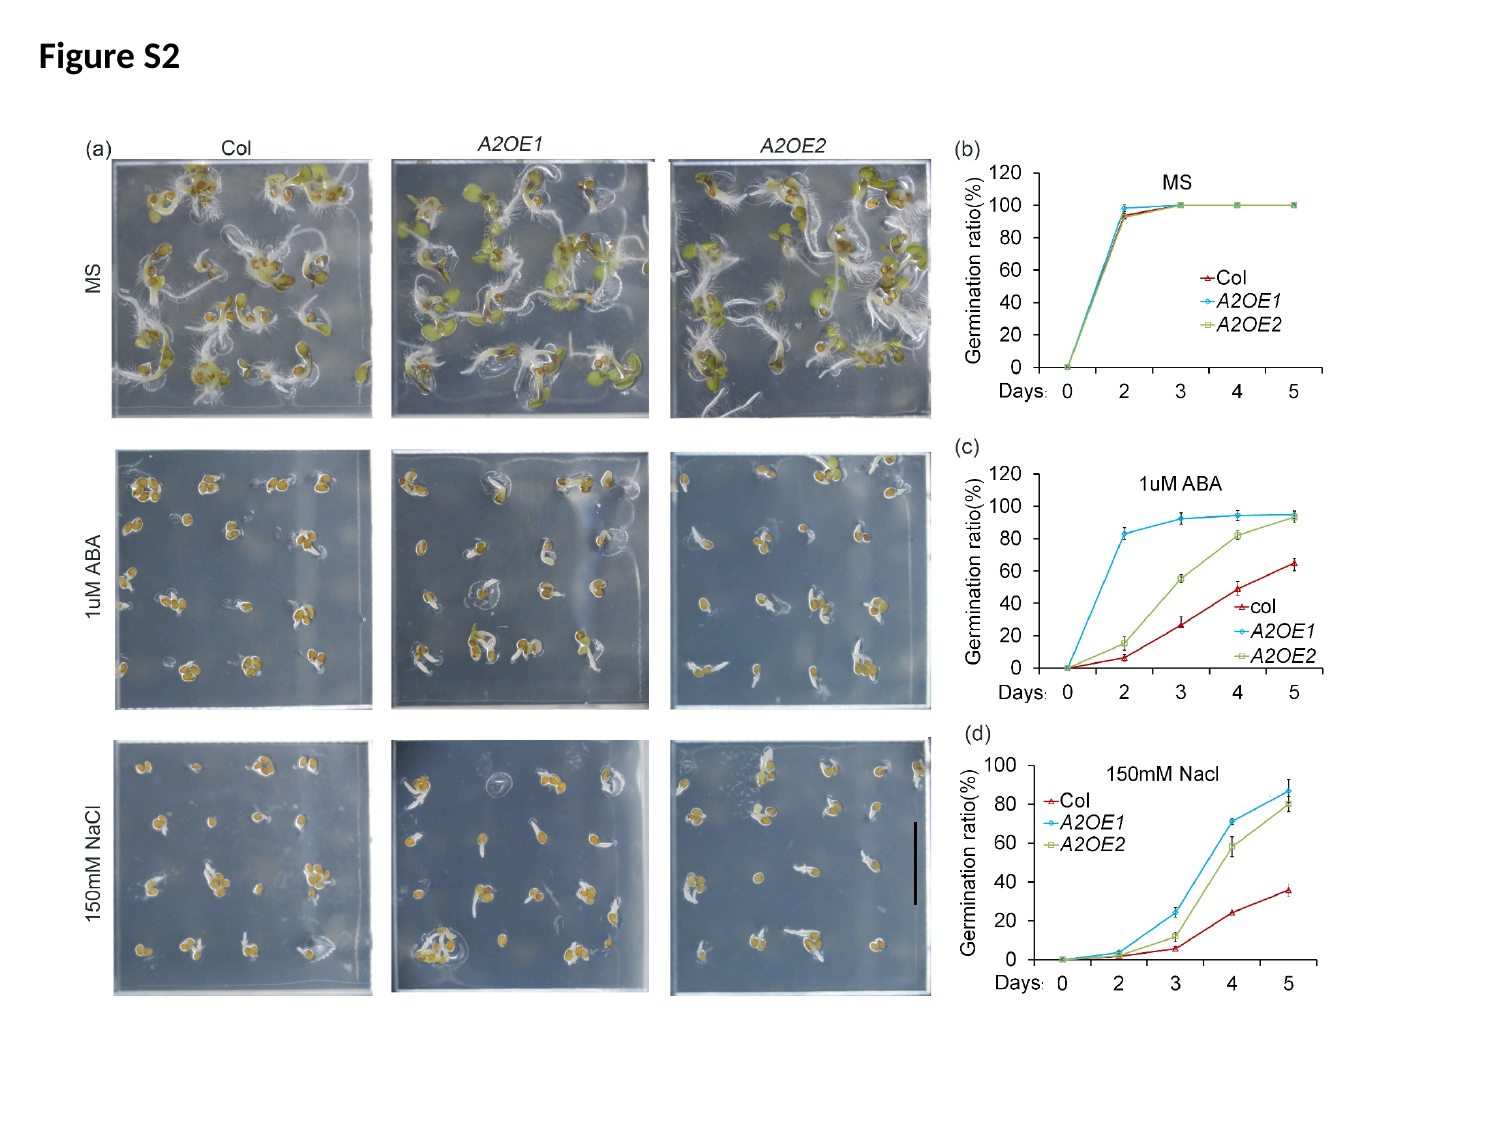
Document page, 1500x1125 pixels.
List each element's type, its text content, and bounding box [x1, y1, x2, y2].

text_box Figure S2 [24, 23, 196, 84]
picture [64, 125, 1331, 1012]
